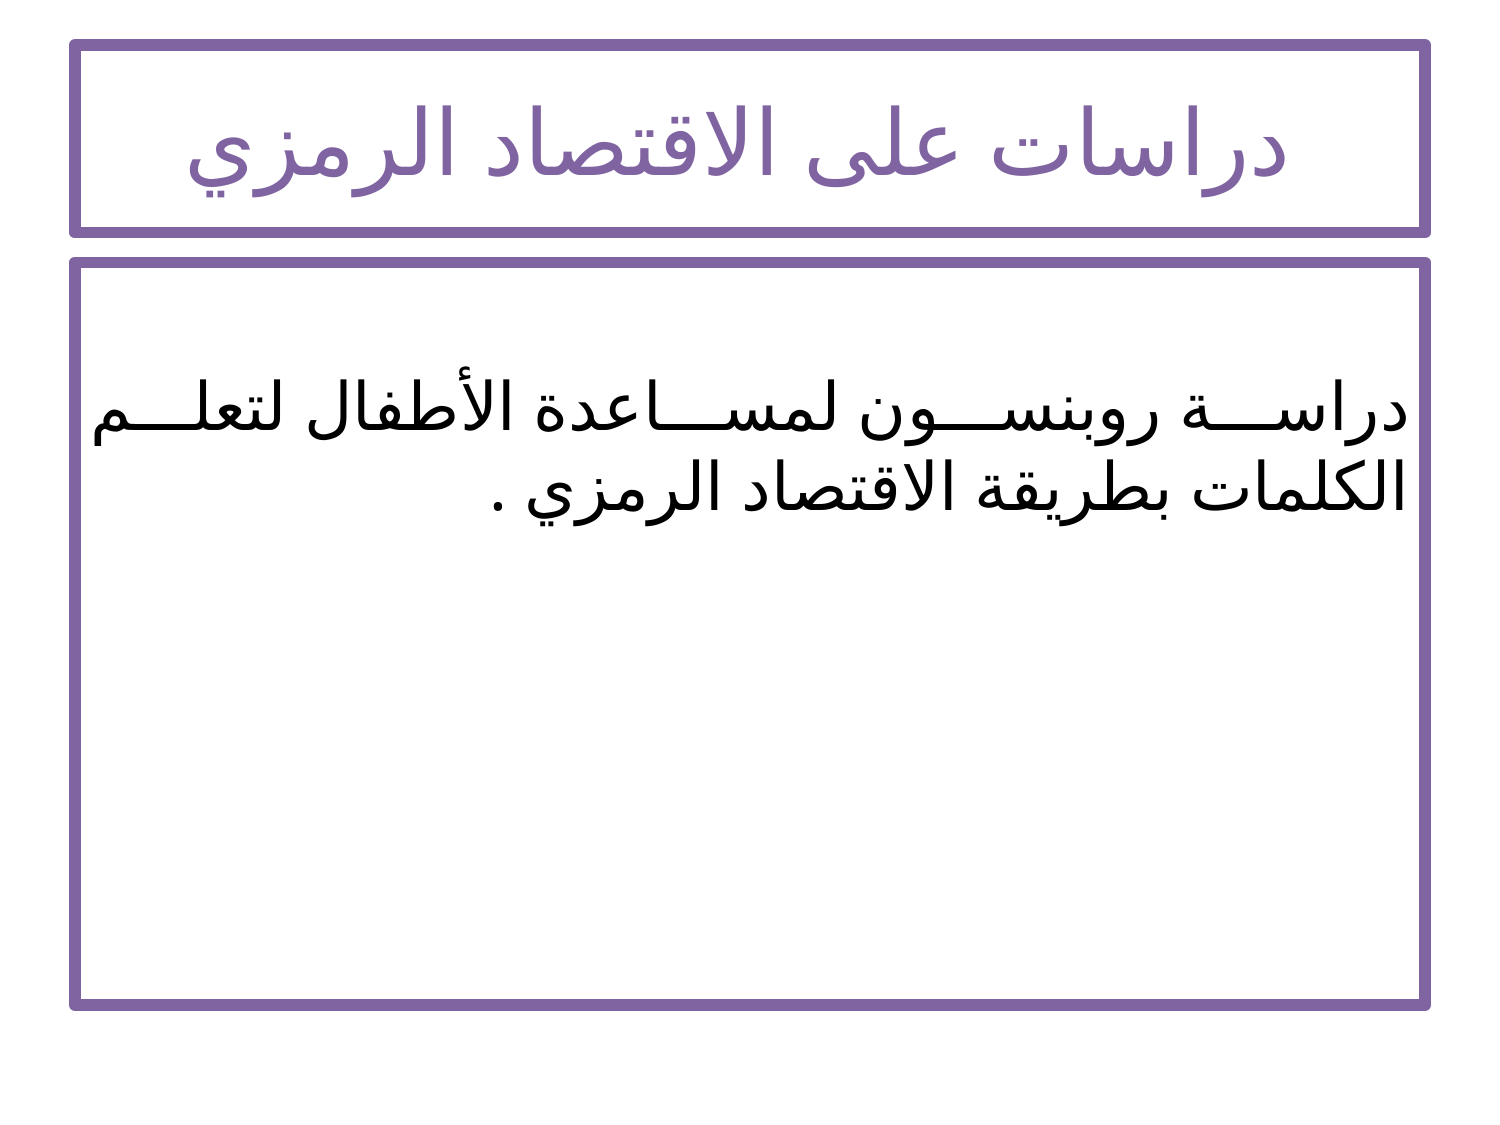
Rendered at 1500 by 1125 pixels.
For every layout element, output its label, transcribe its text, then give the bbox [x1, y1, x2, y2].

list دراسة روبنسون لمساعدة الأطفال لتعلم الكلمات بطريقة الاقتصاد الرمزي . [75, 262, 1425, 1005]
title دراسات على الاقتصاد الرمزي [75, 45, 1425, 233]
